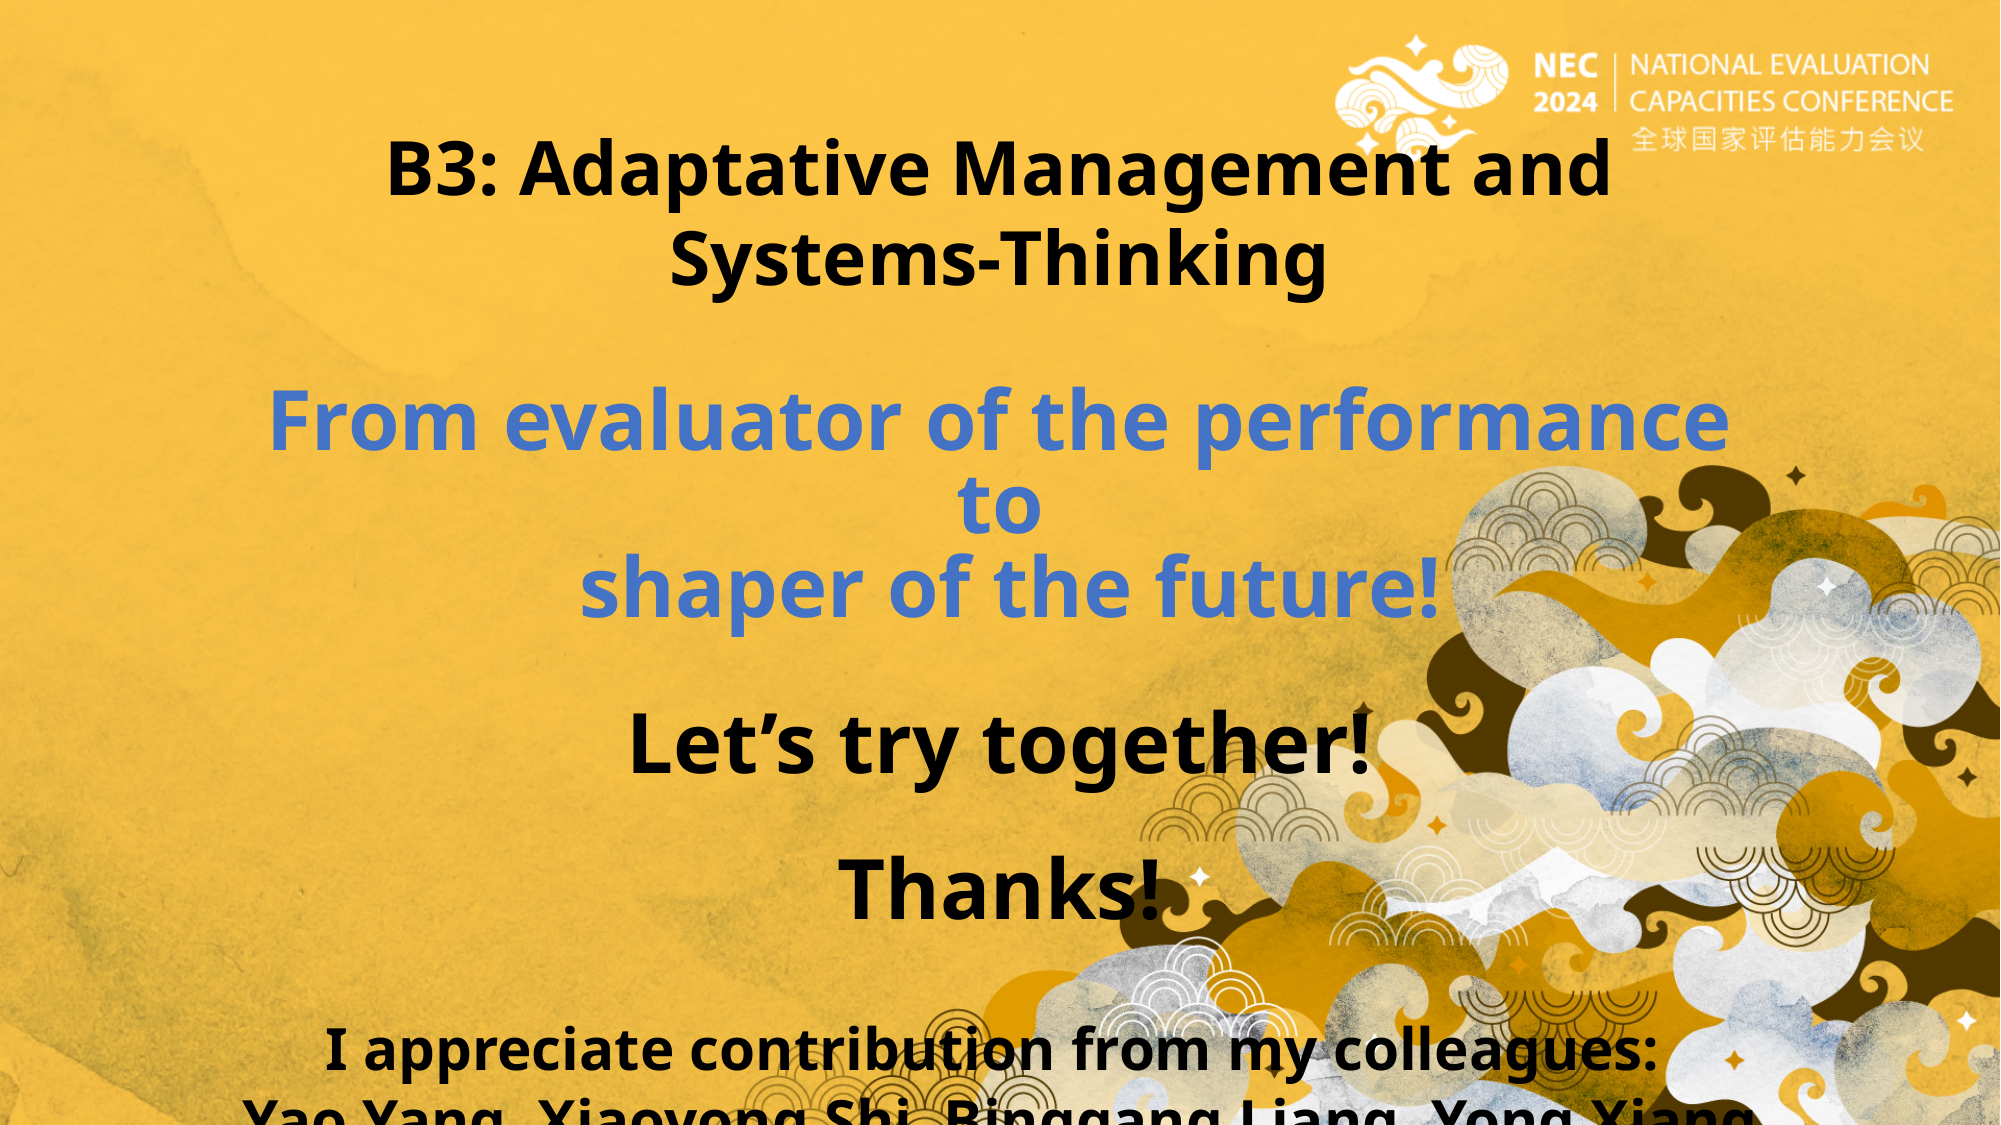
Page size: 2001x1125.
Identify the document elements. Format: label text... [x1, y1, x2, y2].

picture [0, 0, 2000, 1125]
text_box B3: Adaptative Management and Systems-Thinking From evaluator of the performance to shaper of the future! Let’s try together! Thanks! I appreciate contribution from my colleagues: Yao Yang, Xiaoyong Shi, Binggang Liang, Yong Xiang [213, 113, 1787, 1125]
